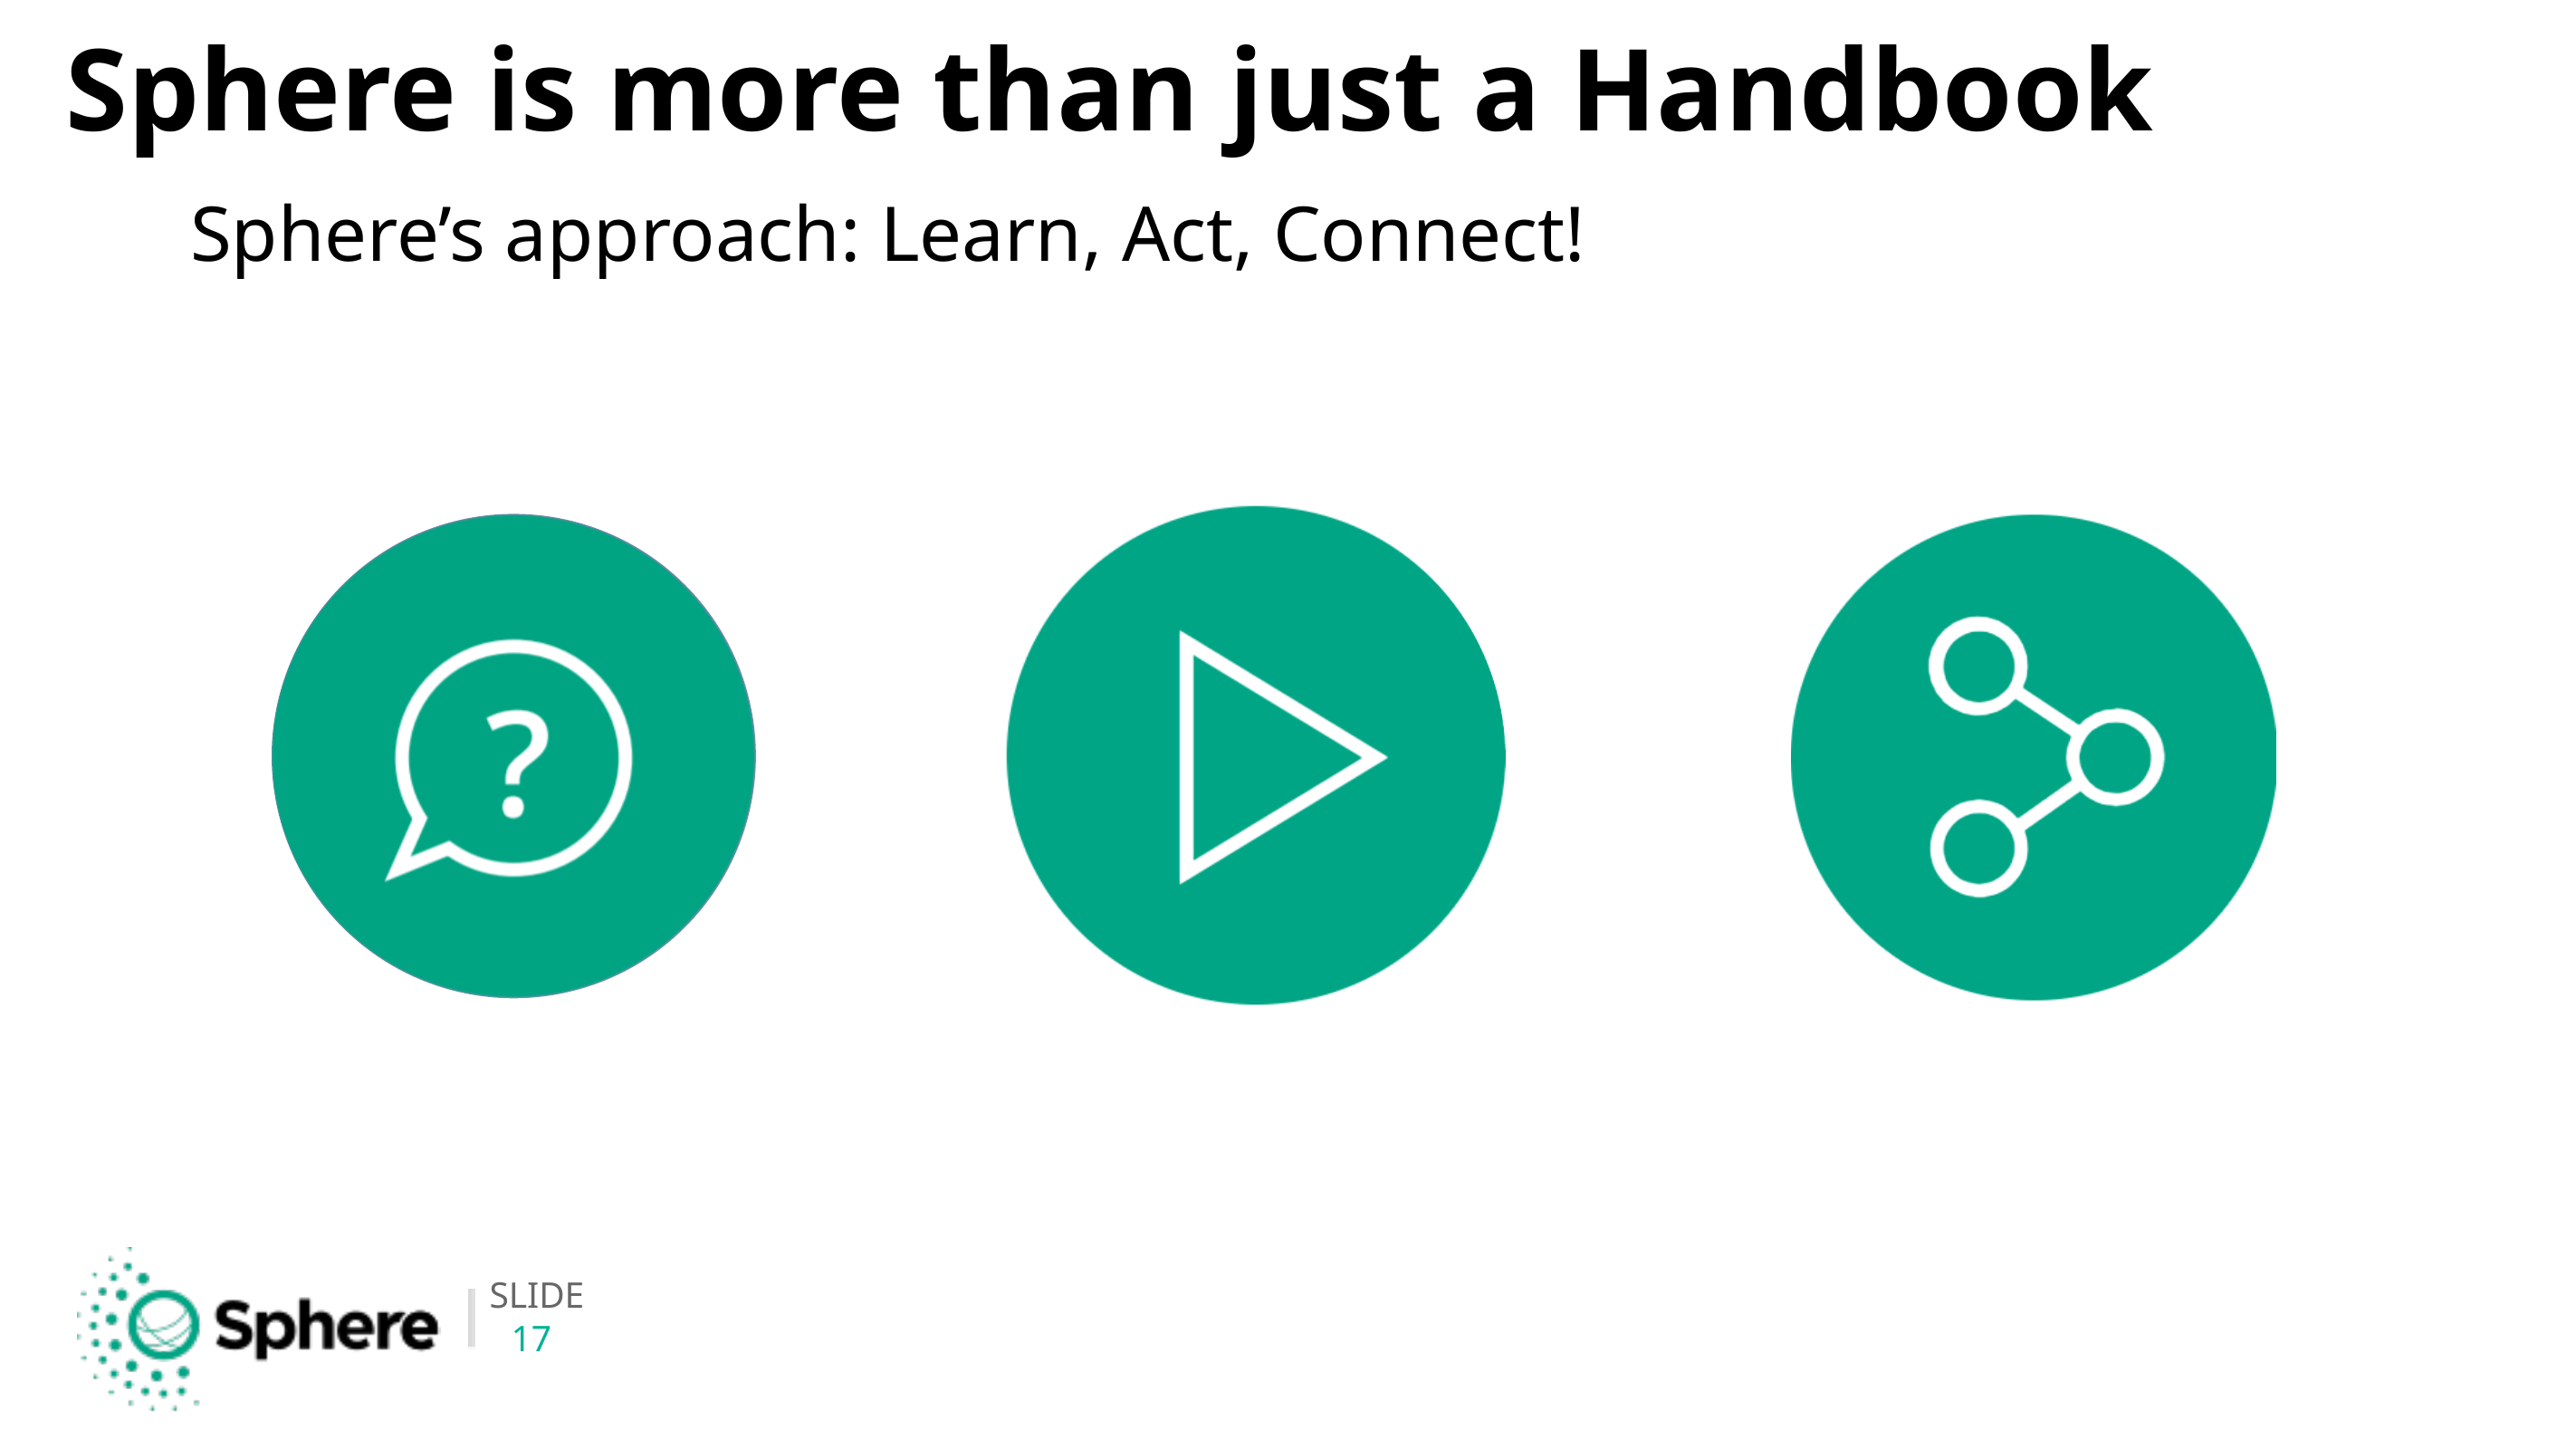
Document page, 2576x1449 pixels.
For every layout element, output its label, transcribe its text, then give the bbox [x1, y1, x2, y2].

picture [271, 513, 757, 999]
picture [1791, 513, 2276, 1003]
title Sphere is more than just a Handbook [57, 10, 2393, 179]
picture [468, 1289, 479, 1349]
picture [1004, 504, 1507, 1013]
list Sphere’s approach: Learn, Act, Connect! [182, 178, 2256, 897]
picture [77, 1247, 441, 1414]
slide_number 17 [503, 1308, 563, 1367]
